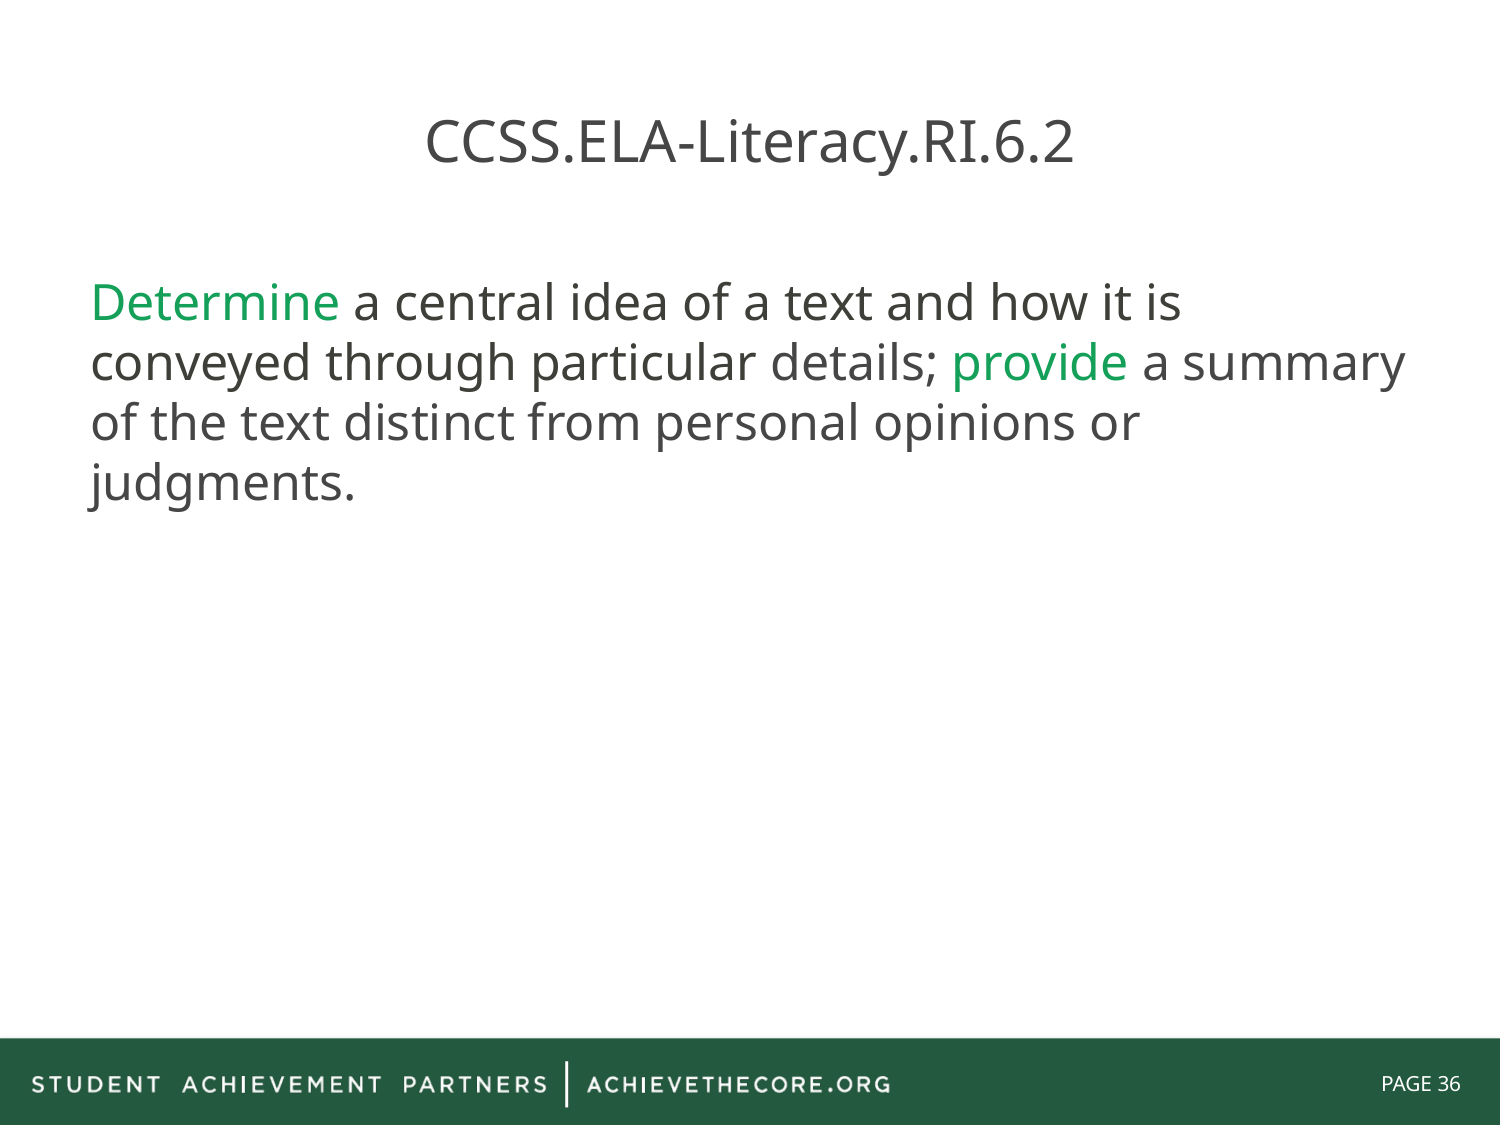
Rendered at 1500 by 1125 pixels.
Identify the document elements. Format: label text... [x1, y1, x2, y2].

title CCSS.ELA-Literacy.RI.6.2 [75, 45, 1425, 233]
list Determine a central idea of a text and how it is conveyed through particular details; provide a summary of the text distinct from personal opinions or judgments. [75, 262, 1425, 1005]
